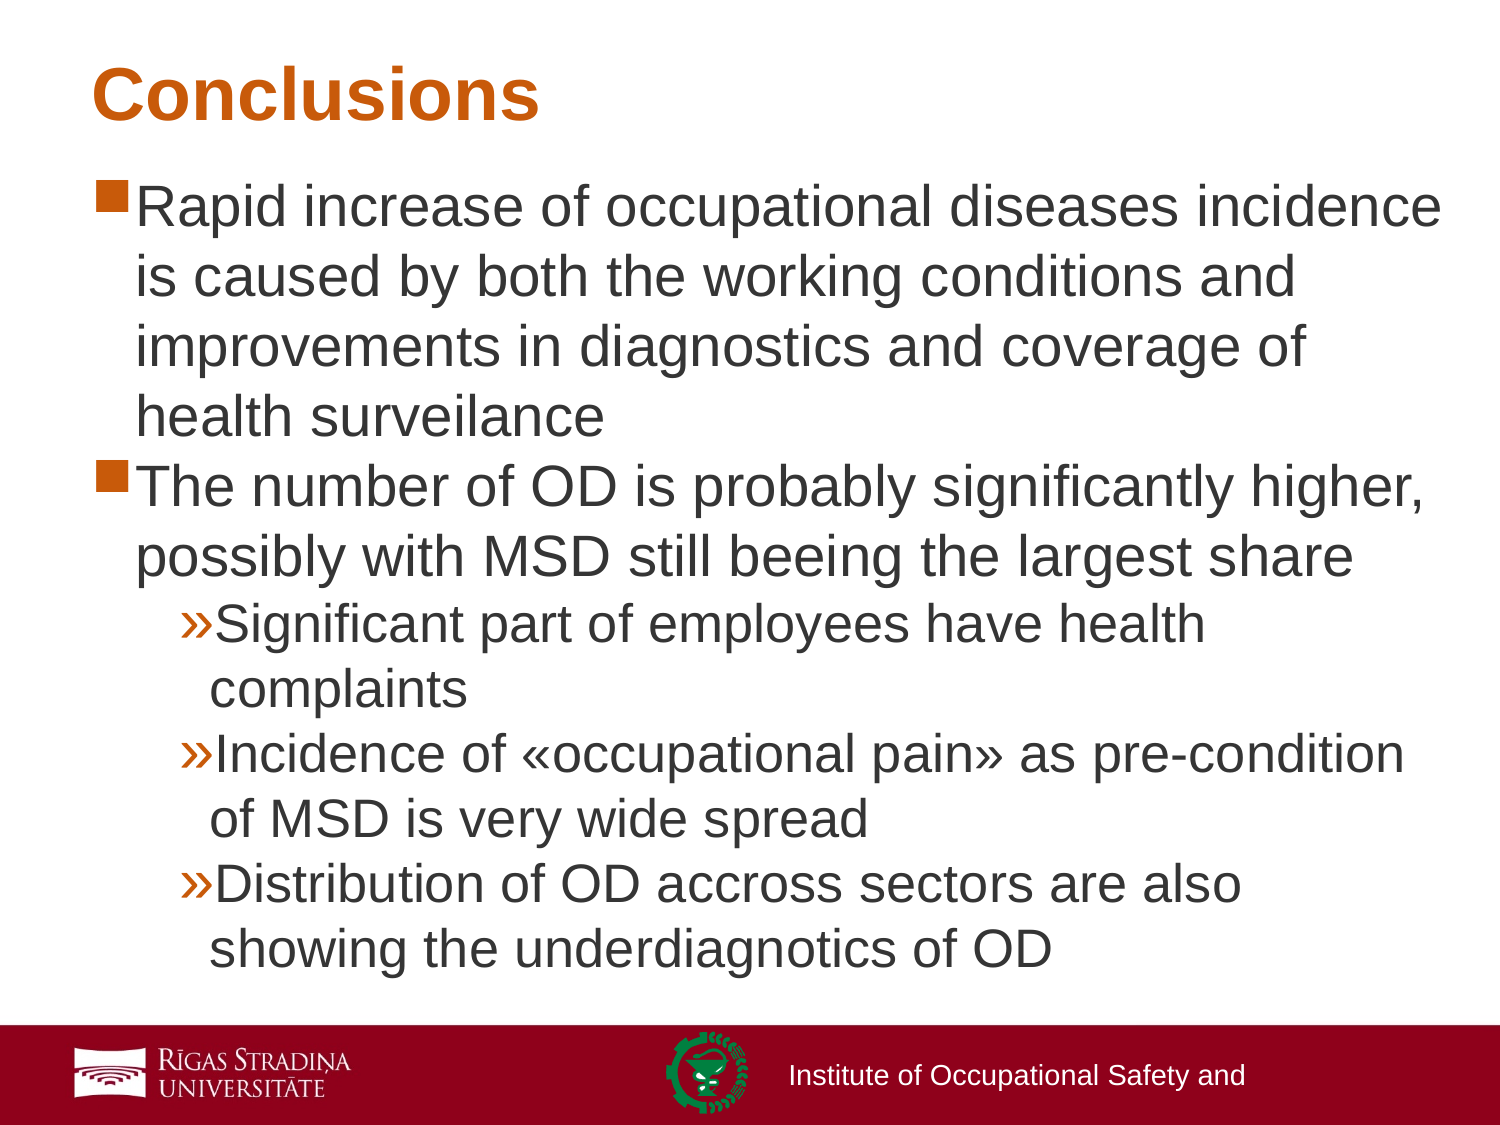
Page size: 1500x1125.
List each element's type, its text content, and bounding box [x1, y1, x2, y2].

title Conclusions [76, 30, 1366, 161]
list Rapid increase of occupational diseases incidence is caused by both the working conditions and improvements in diagnostics and coverage of health surveilance The number of OD is probably significantly higher, possibly with MSD still beeing the largest share Significant part of employees have health complaints Incidence of «occupational pain» as pre-condition of MSD is very wide spread Distribution of OD accross sectors are also showing the underdiagnotics of OD [76, 160, 1471, 1006]
picture [0, 0, 1500, 1125]
